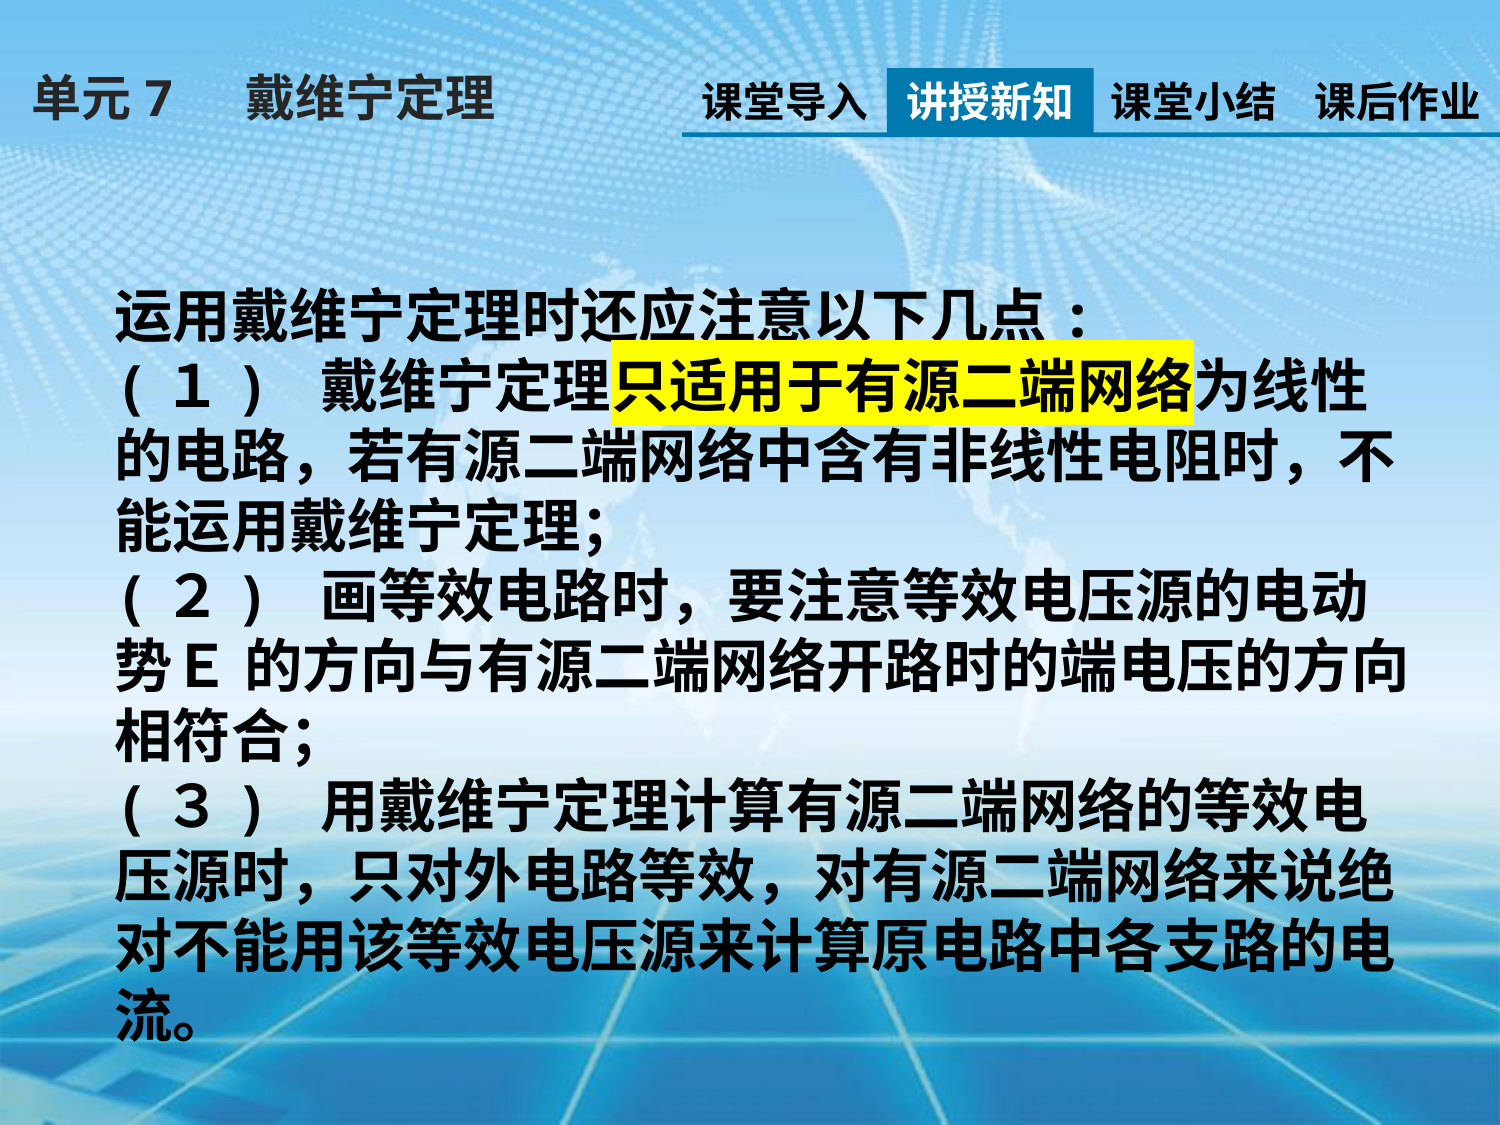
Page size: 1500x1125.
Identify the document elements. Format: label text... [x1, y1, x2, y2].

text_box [16, 59, 1500, 135]
text_box 运用戴维宁定理时还应注意以下几点: (１) 戴维宁定理只适用于有源二端网络为线性的电路，若有源二端网络中含有非线性电阻时，不能运用戴维宁定理； (２) 画等效电路时，要注意等效电压源的电动势Ｅ 的方向与有源二端网络开路时的端电压的方向相符合； (３) 用戴维宁定理计算有源二端网络的等效电压源时，只对外电路等效，对有源二端网络来说绝对不能用该等效电压源来计算原电路中各支路的电流。 [99, 272, 1438, 1057]
picture [0, 0, 1500, 1125]
